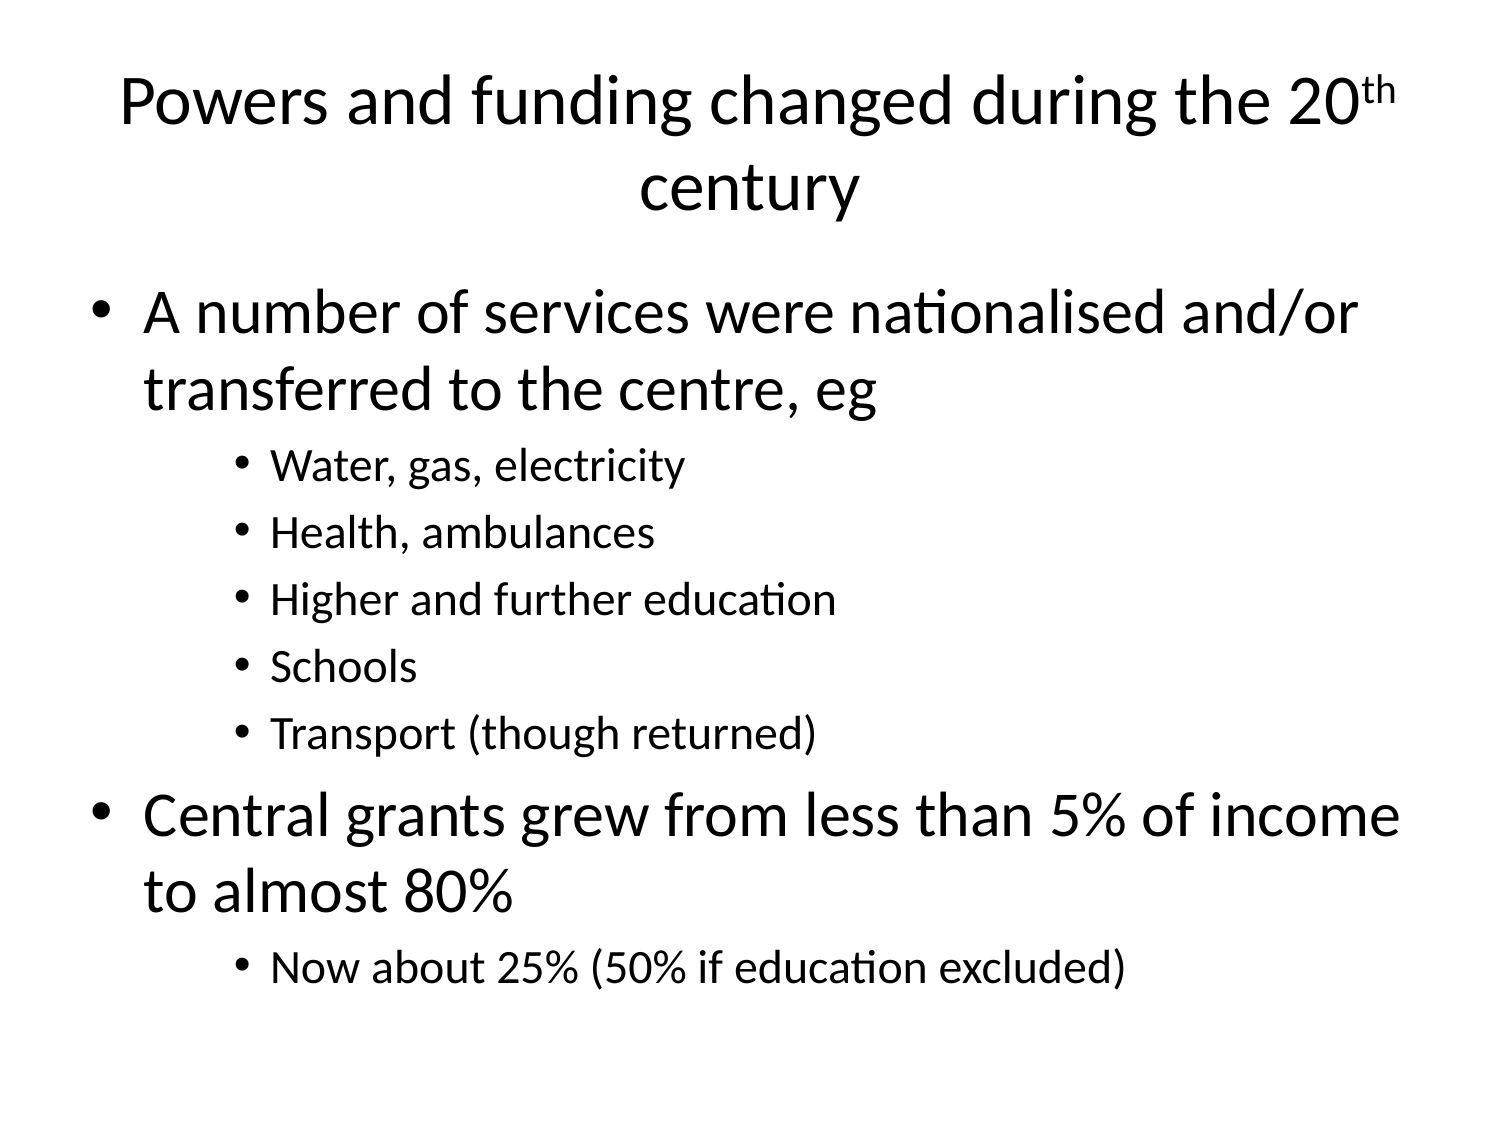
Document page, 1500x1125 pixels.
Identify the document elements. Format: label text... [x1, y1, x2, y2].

title Powers and funding changed during the 20th century [75, 45, 1425, 233]
list A number of services were nationalised and/or transferred to the centre, eg Water, gas, electricity Health, ambulances Higher and further education Schools Transport (though returned) Central grants grew from less than 5% of income to almost 80% Now about 25% (50% if education excluded) [75, 262, 1425, 1005]
